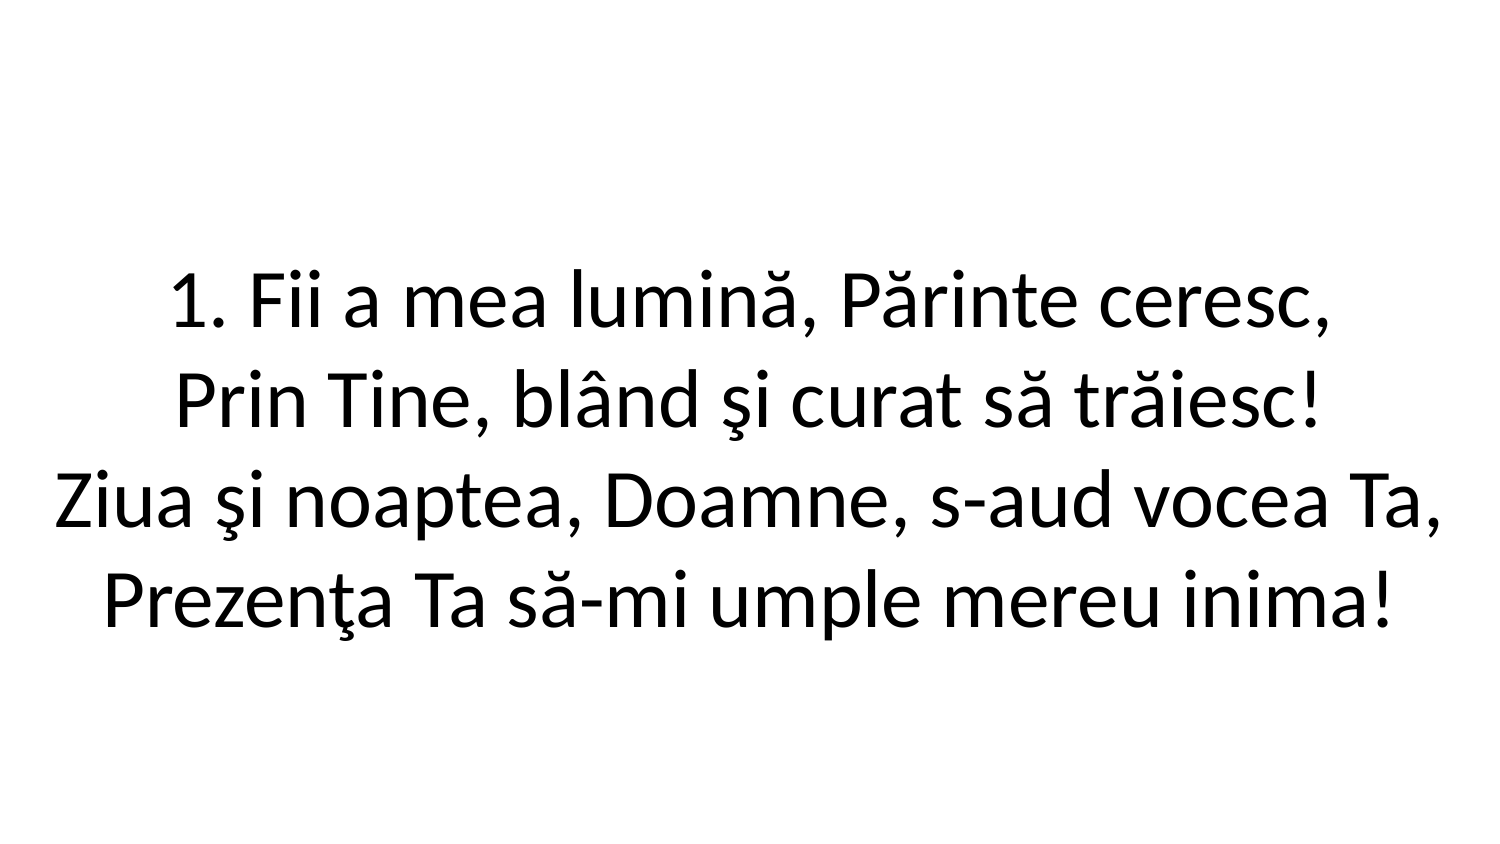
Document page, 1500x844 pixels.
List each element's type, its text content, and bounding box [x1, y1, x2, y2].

text_box 1. Fii a mea lumină, Părinte ceresc, Prin Tine, blând şi curat să trăiesc! Ziua şi noaptea, Doamne, s-aud vocea Ta, Prezenţa Ta să-mi umple mereu inima! [39, 192, 1461, 652]
